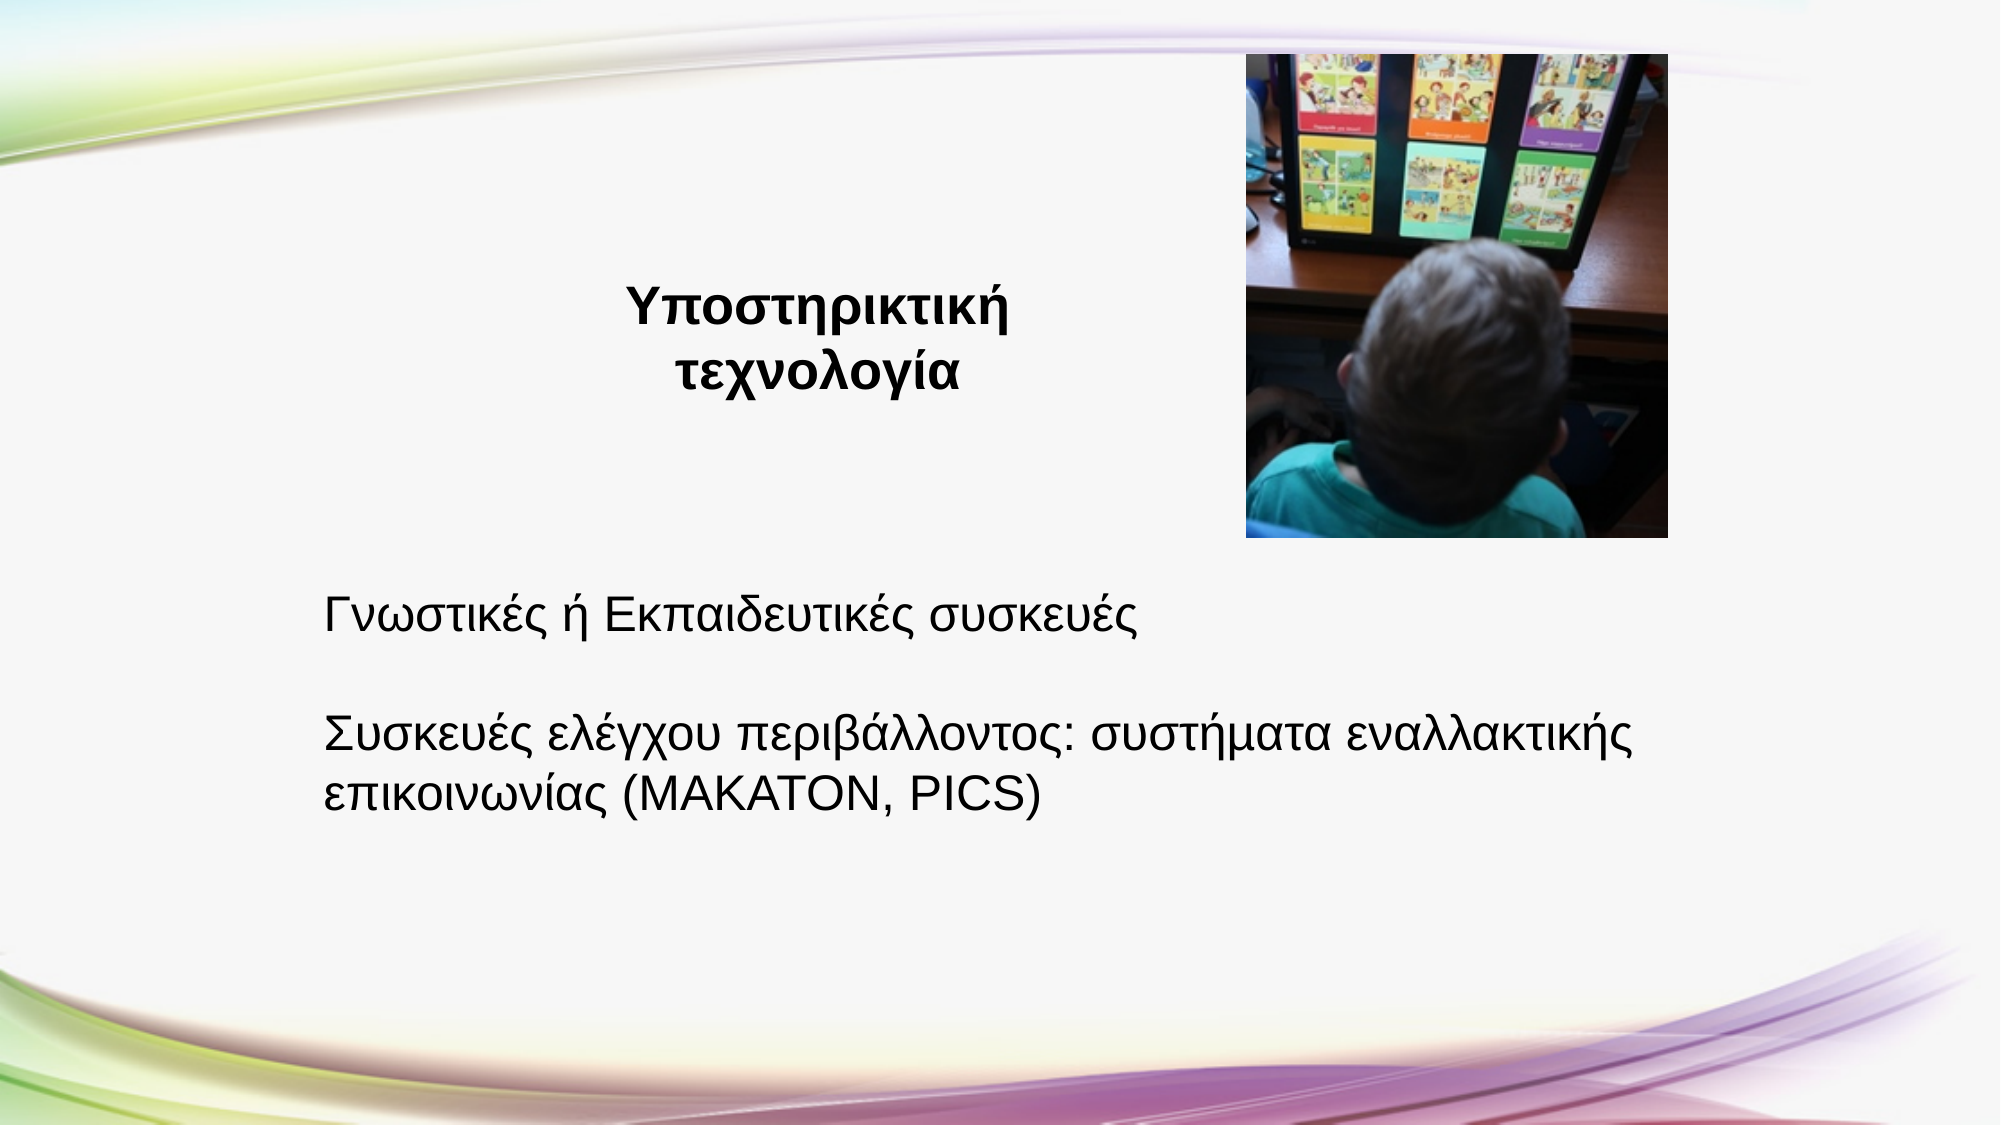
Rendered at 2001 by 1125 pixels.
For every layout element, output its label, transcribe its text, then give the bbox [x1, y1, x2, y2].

text_box Υποστηρικτική τεχνολογία [308, 241, 1241, 429]
picture [0, 0, 2001, 1125]
text_box Γνωστικές ή Εκπαιδευτικές συσκευές Συσκευές ελέγχου περιβάλλοντος: συστήµατα εναλλακτικής επικοινωνίας (ΜΑΚΑΤΟΝ, PICS) [309, 574, 1668, 988]
